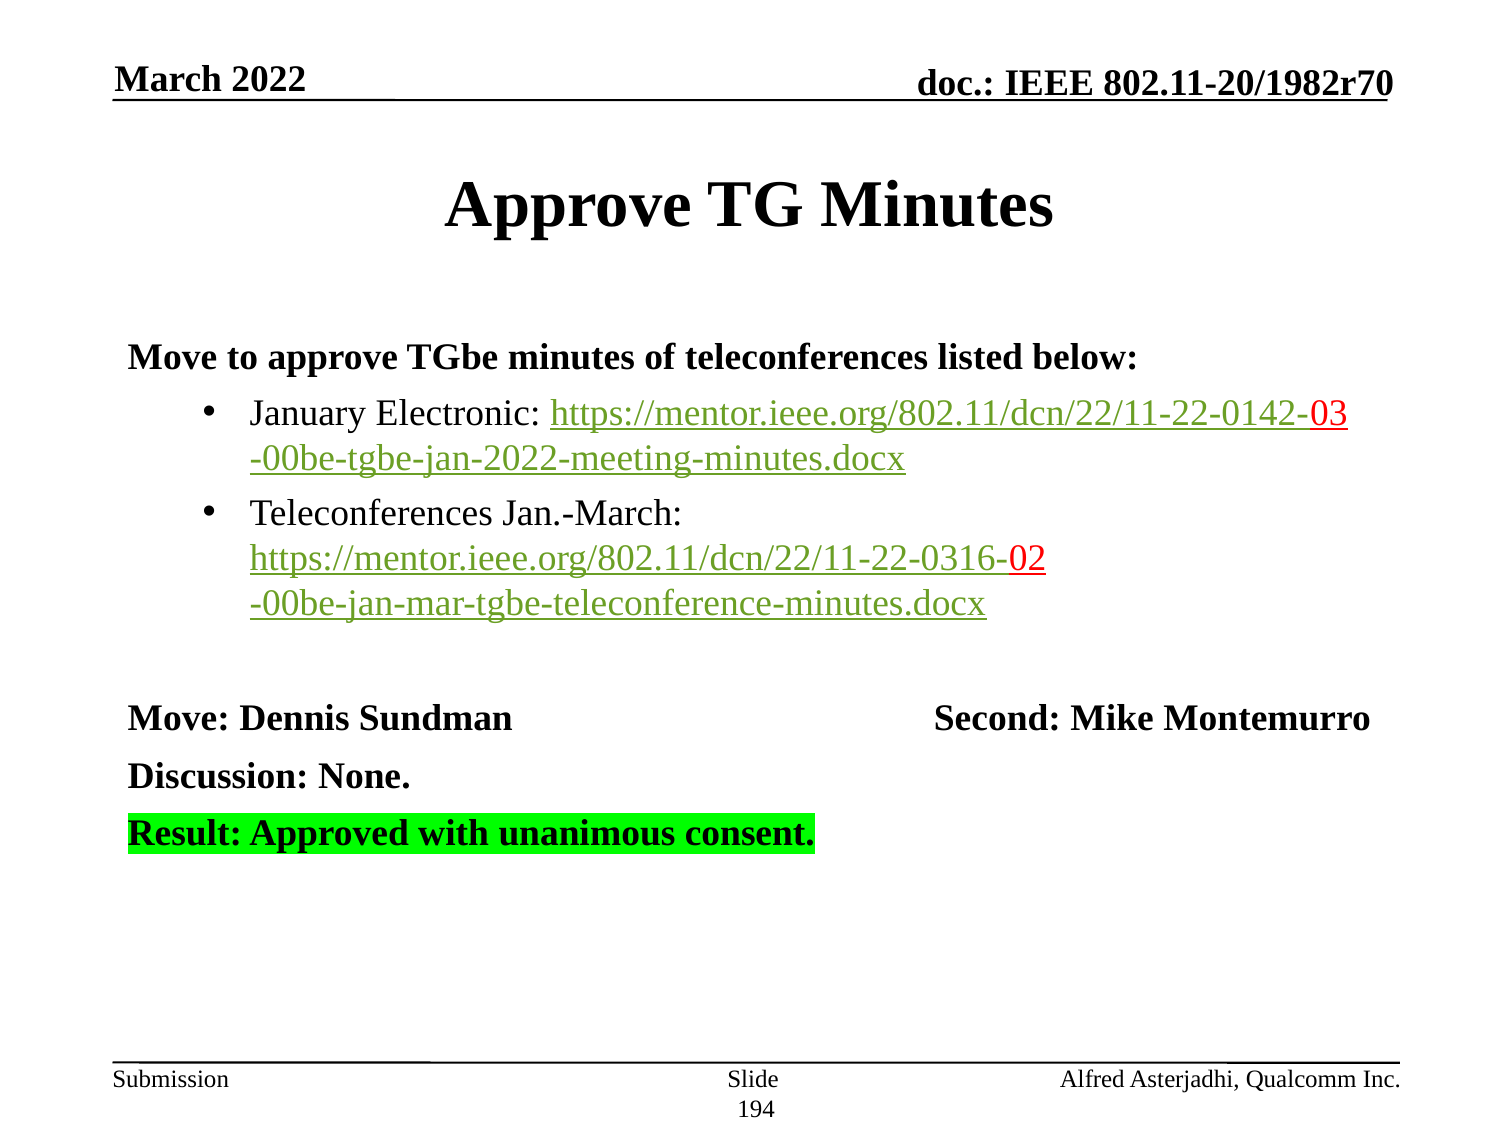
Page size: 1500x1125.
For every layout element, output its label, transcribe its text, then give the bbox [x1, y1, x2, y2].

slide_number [114, 54, 423, 100]
title Approve TG Minutes [112, 112, 1388, 288]
slide_number Slide 194 [712, 1061, 800, 1123]
footer Alfred Asterjadhi, Qualcomm Inc. [878, 1061, 1402, 1093]
list Move to approve TGbe minutes of teleconferences listed below: January Electronic: https://mentor.ieee.org/802.11/dcn/22/11-22-0142-03-00be-tgbe-jan-2022-meeting-minutes.docx Teleconferences Jan.-March: https://mentor.ieee.org/802.11/dcn/22/11-22-0316-02-00be-jan-mar-tgbe-teleconference-minutes.docx Move: Dennis Sundman Second: Mike Montemurro Discussion: None. Result: Approved with unanimous consent. [112, 324, 1388, 1000]
